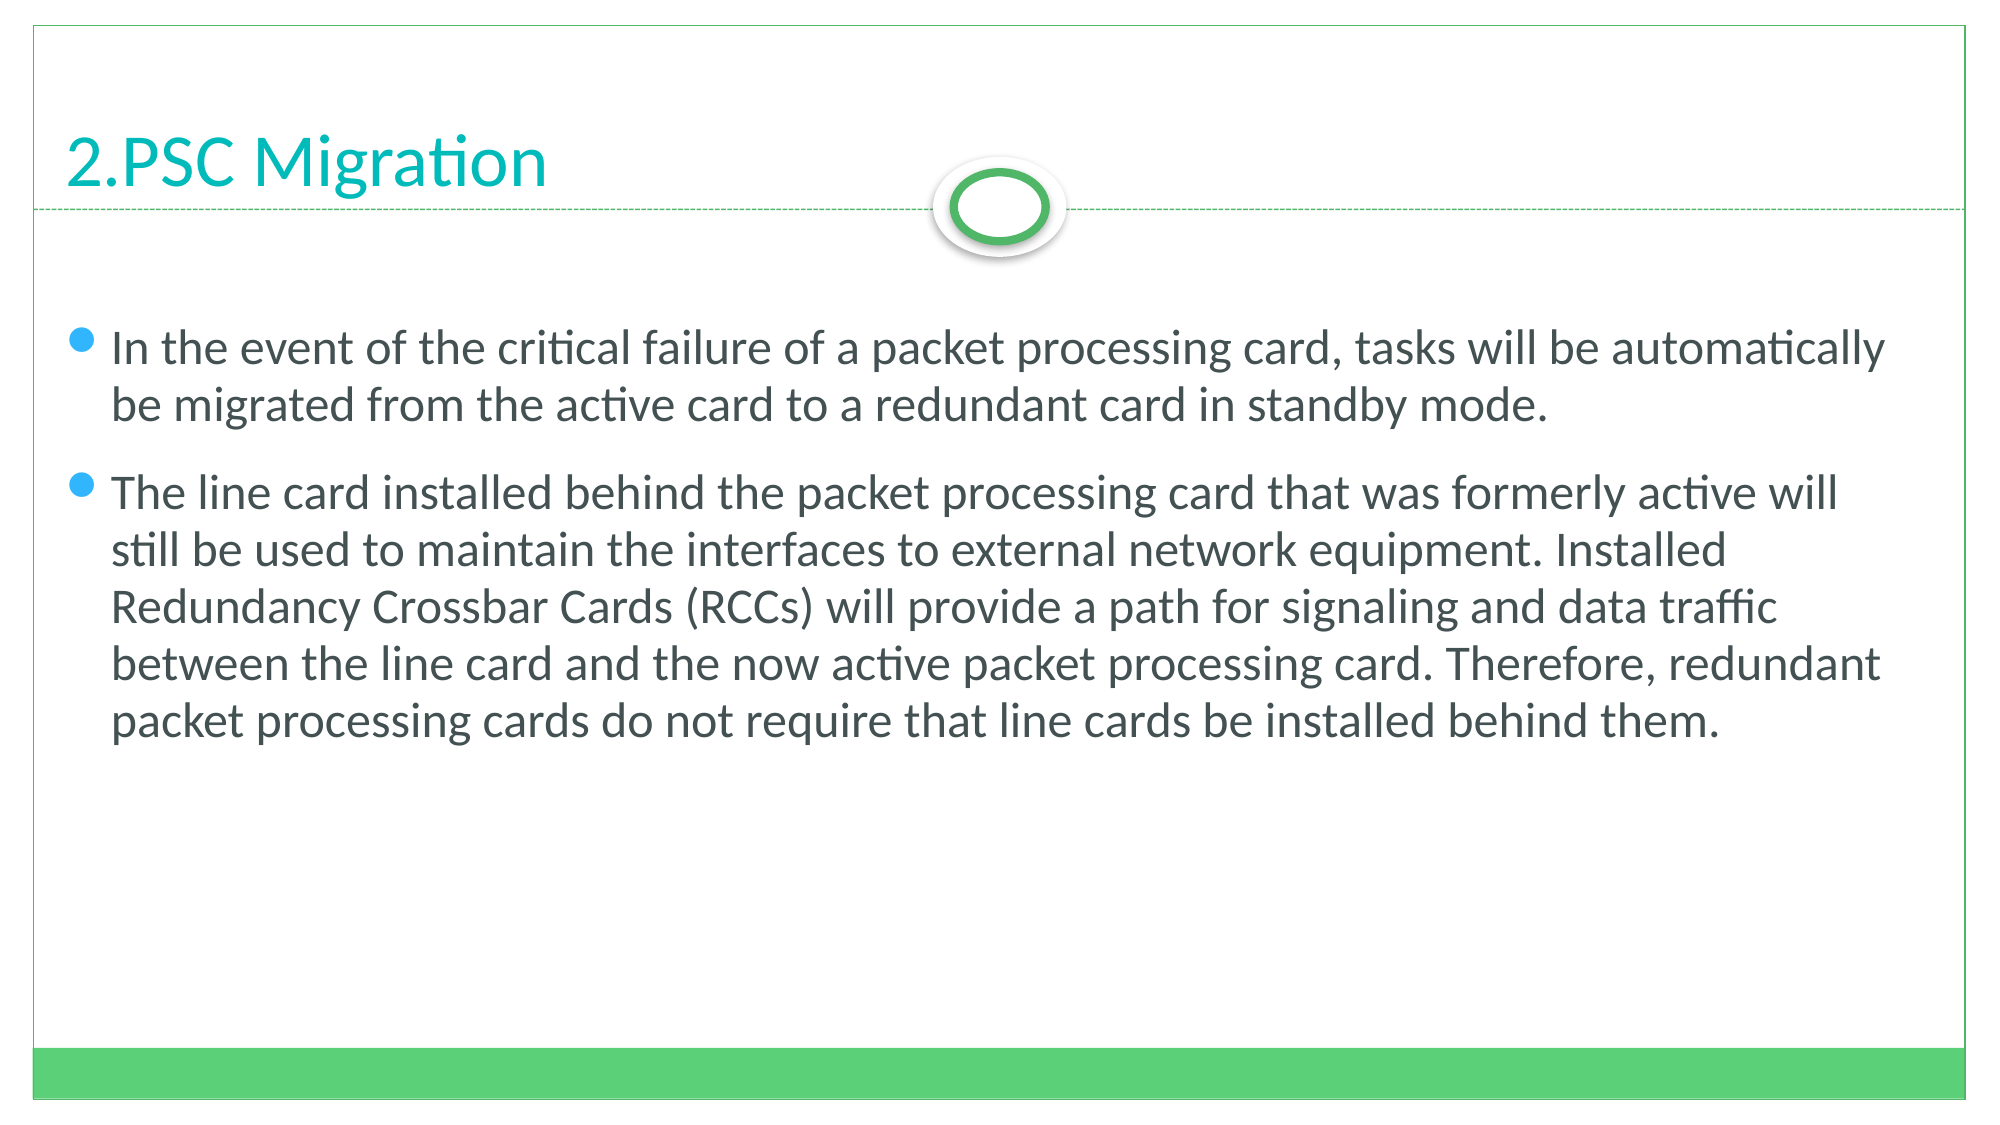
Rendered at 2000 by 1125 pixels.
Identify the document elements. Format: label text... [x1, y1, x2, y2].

list In the event of the critical failure of a packet processing card, tasks will be automatically be migrated from the active card to a redundant card in standby mode. The line card installed behind the packet processing card that was formerly active will still be used to maintain the interfaces to external network equipment. Installed Redundancy Crossbar Cards (RCCs) will provide a path for signaling and data traffic between the line card and the now active packet processing card. Therefore, redundant packet processing cards do not require that line cards be installed behind them. [51, 220, 1926, 1035]
title 2.PSC Migration [50, 70, 1927, 209]
